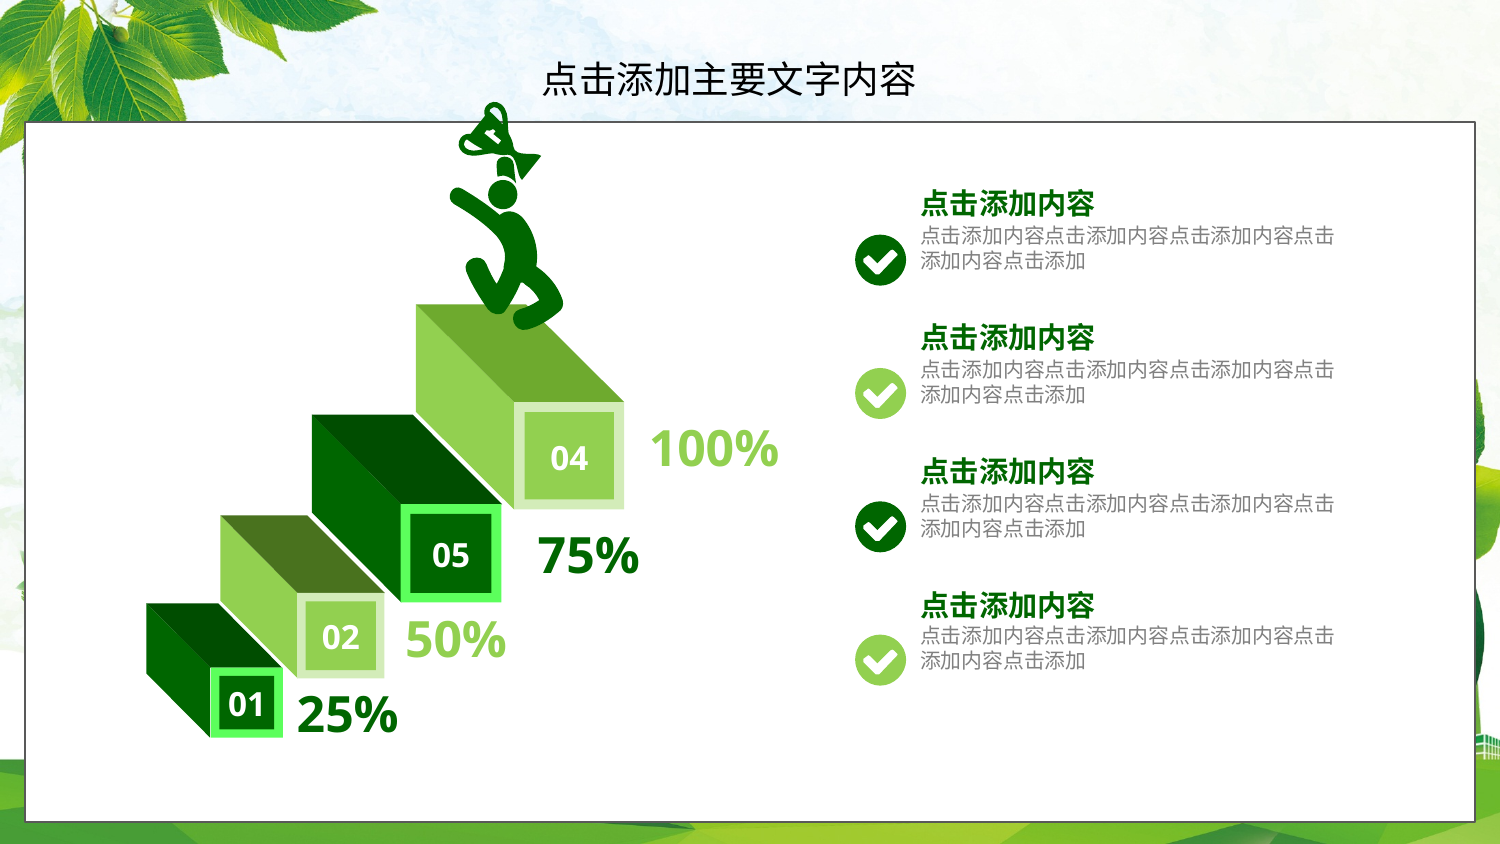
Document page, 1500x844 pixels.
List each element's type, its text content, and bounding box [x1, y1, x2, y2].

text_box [919, 184, 1349, 273]
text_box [415, 303, 625, 510]
text_box [855, 234, 907, 286]
text_box 50% [404, 607, 508, 668]
text_box [855, 501, 907, 553]
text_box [513, 401, 625, 510]
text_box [919, 319, 1349, 408]
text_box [210, 667, 284, 738]
text_box 25% [296, 682, 399, 743]
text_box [311, 414, 410, 603]
text_box [855, 367, 907, 419]
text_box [440, 117, 580, 331]
text_box 100% [648, 416, 780, 477]
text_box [146, 603, 215, 738]
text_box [296, 592, 385, 679]
text_box 75% [537, 522, 640, 584]
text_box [400, 503, 502, 603]
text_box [919, 453, 1349, 542]
text_box [855, 634, 907, 686]
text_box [220, 515, 306, 679]
picture [0, 0, 1500, 844]
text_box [919, 587, 1349, 674]
